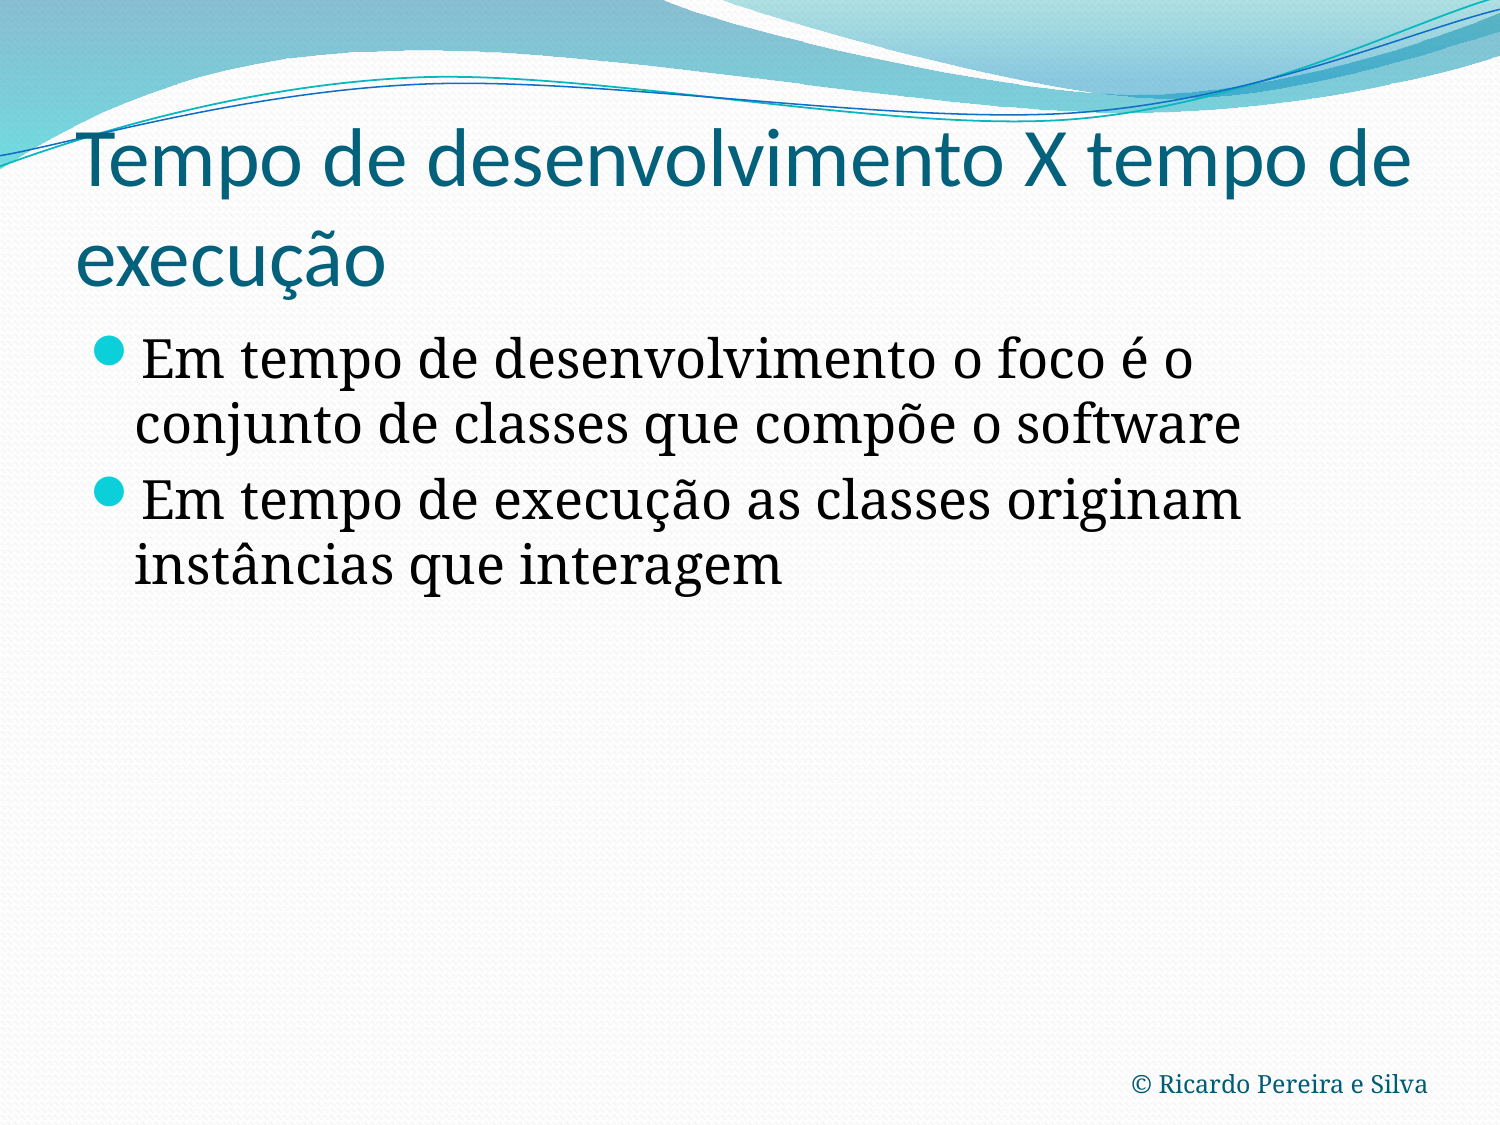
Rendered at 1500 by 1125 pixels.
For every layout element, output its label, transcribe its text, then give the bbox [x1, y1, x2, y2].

list Em tempo de desenvolvimento o foco é o conjunto de classes que compõe o software Em tempo de execução as classes originam instâncias que interagem [75, 317, 1425, 1038]
title Tempo de desenvolvimento X tempo de execução [75, 115, 1425, 303]
footer © Ricardo Pereira e Silva [1101, 1042, 1429, 1103]
